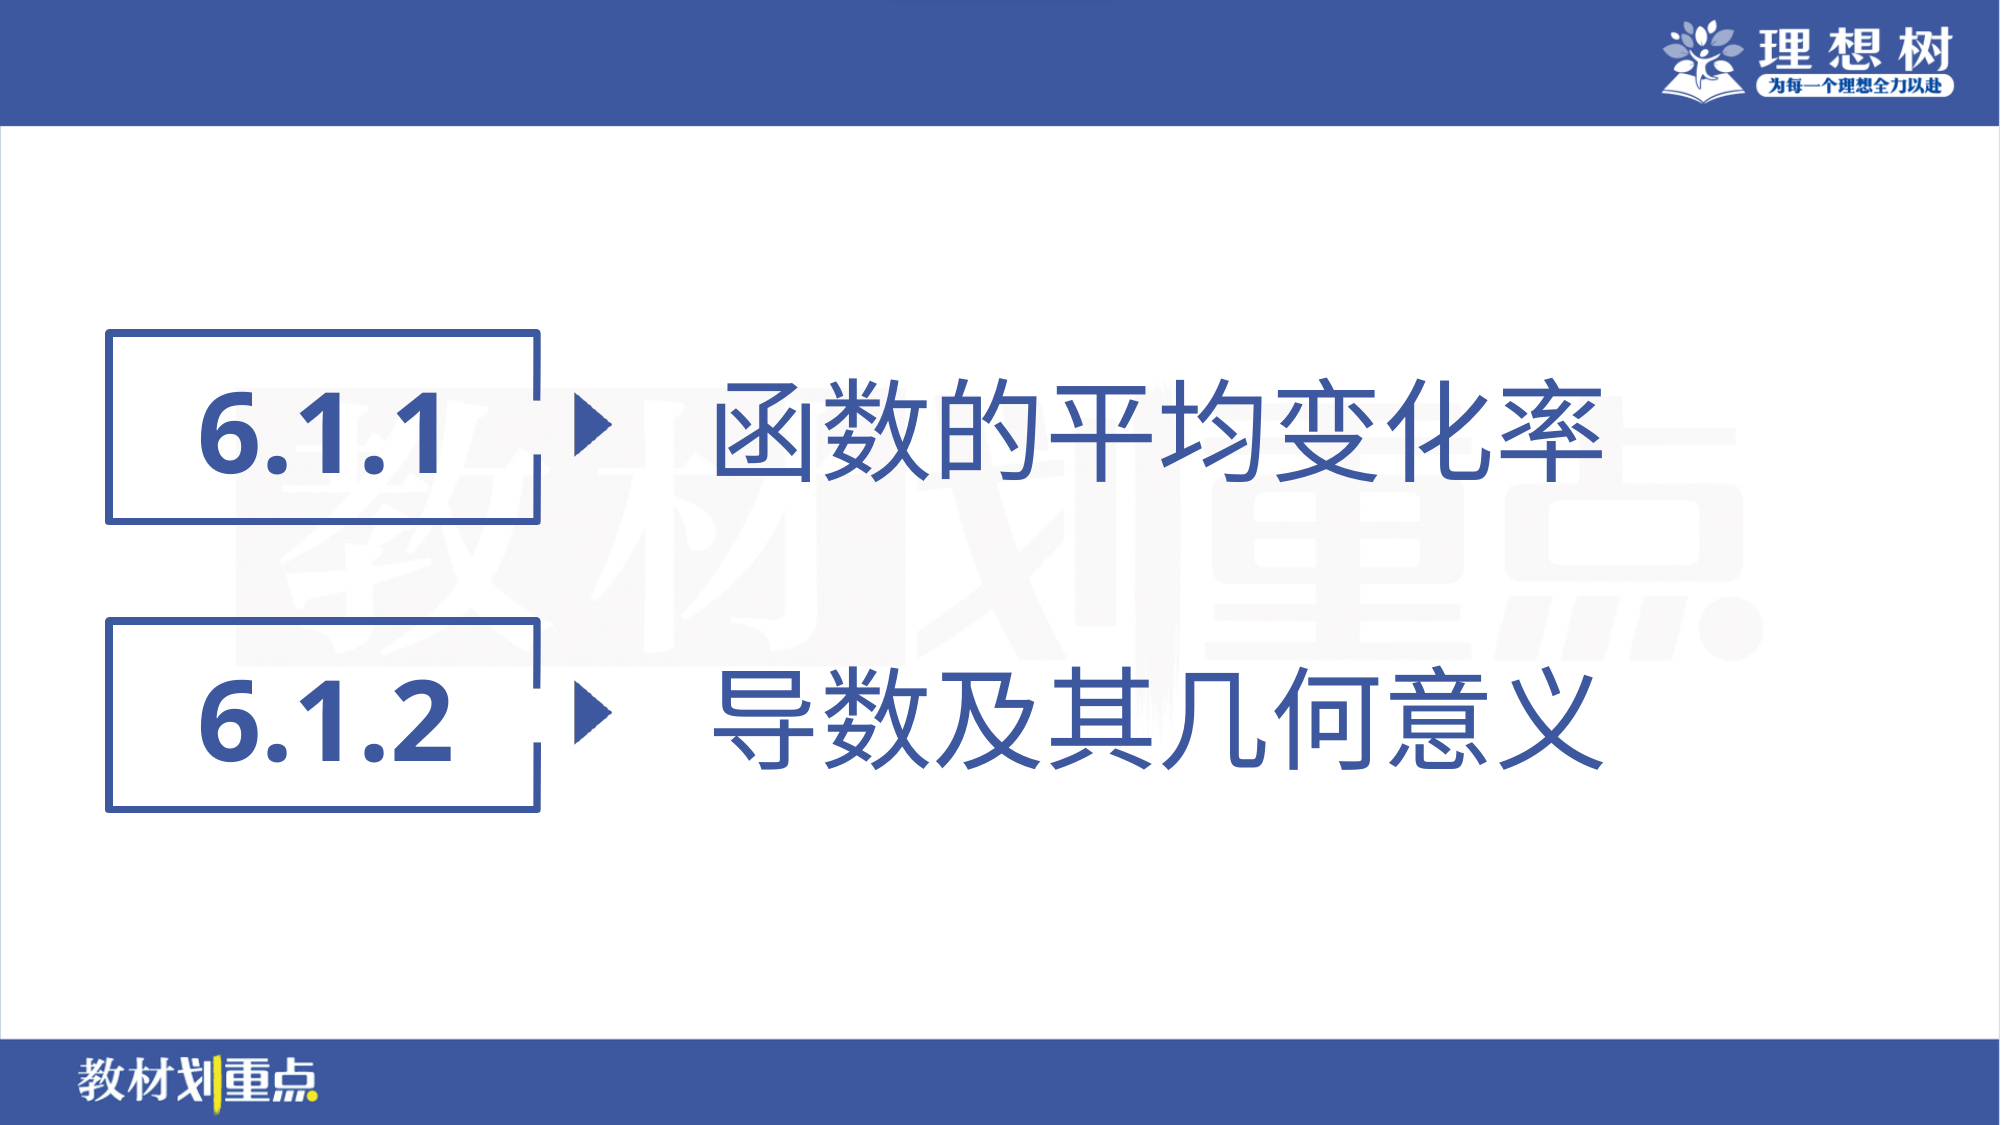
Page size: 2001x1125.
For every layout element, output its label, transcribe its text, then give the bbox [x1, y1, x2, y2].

picture [0, 0, 2000, 1125]
text_box 导数及其几何意义 [708, 623, 1967, 807]
text_box 函数的平均变化率 [708, 336, 1967, 519]
